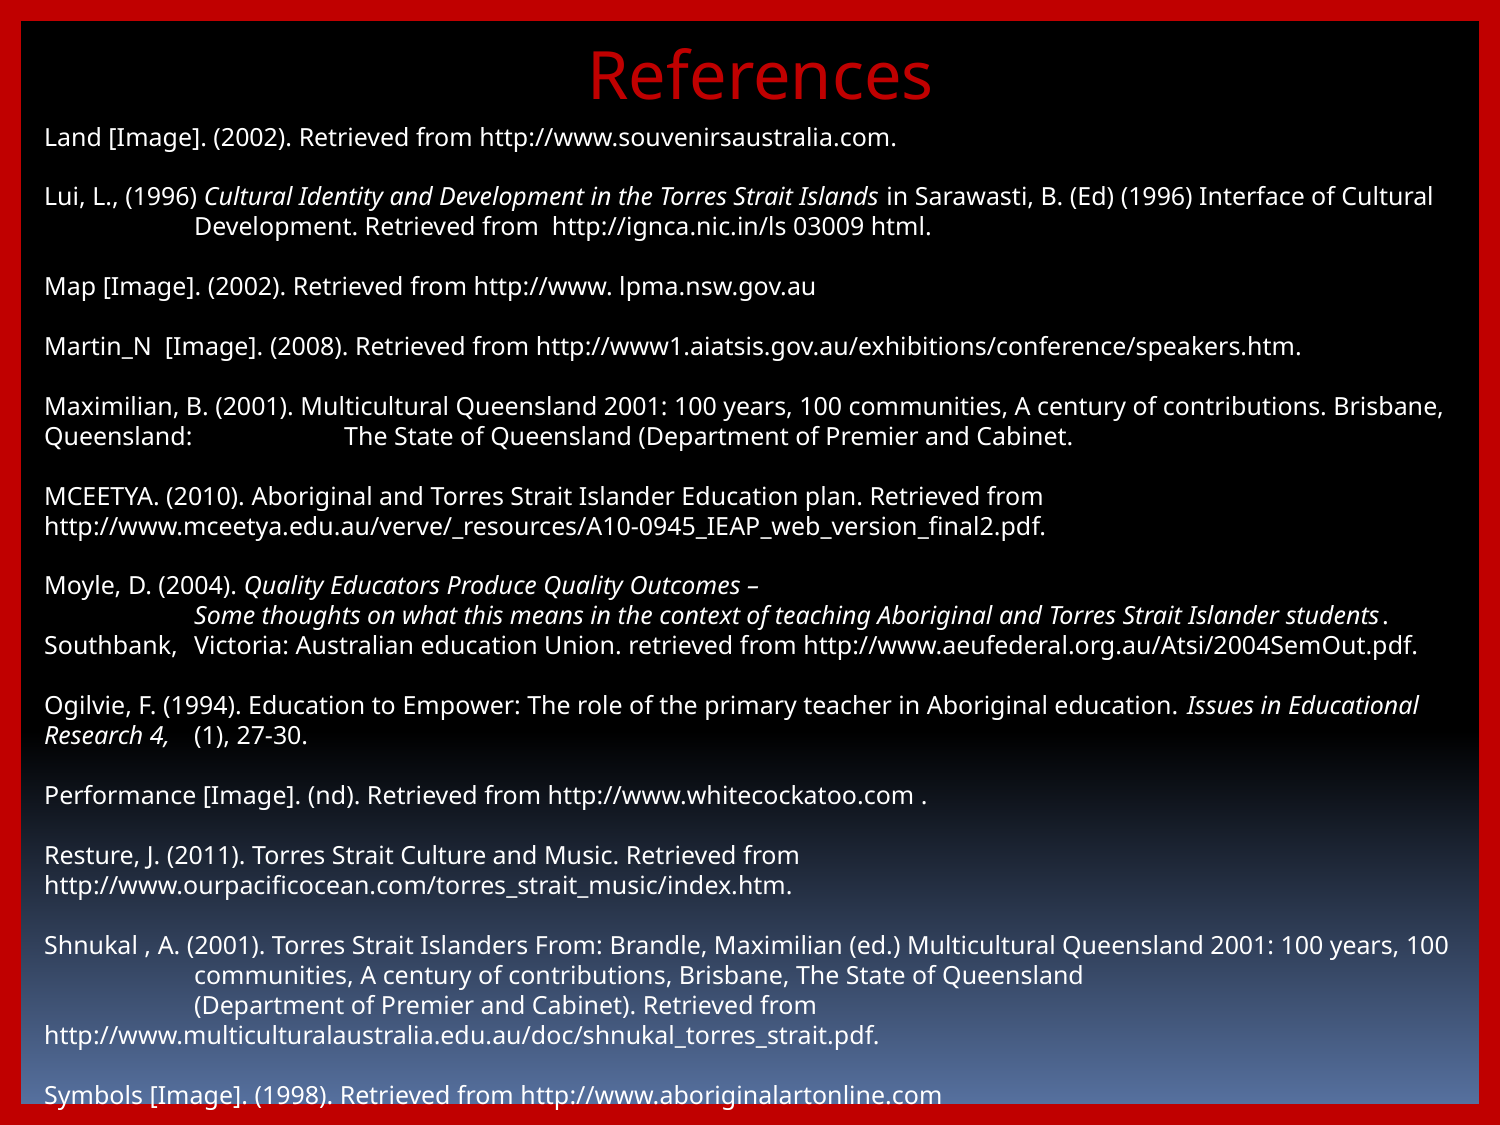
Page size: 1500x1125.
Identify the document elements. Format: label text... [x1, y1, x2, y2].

text_box Land [Image]. (2002). Retrieved from http://www.souvenirsaustralia.com. Lui, L., (1996) Cultural Identity and Development in the Torres Strait Islands in Sarawasti, B. (Ed) (1996) Interface of Cultural Development. Retrieved from http://ignca.nic.in/ls 03009 html. Map [Image]. (2002). Retrieved from http://www. lpma.nsw.gov.au Martin_N [Image]. (2008). Retrieved from http://www1.aiatsis.gov.au/exhibitions/conference/speakers.htm. Maximilian, B. (2001). Multicultural Queensland 2001: 100 years, 100 communities, A century of contributions. Brisbane, Queensland: The State of Queensland (Department of Premier and Cabinet. MCEETYA. (2010). Aboriginal and Torres Strait Islander Education plan. Retrieved from http://www.mceetya.edu.au/verve/_resources/A10-0945_IEAP_web_version_final2.pdf. Moyle, D. (2004). Quality Educators Produce Quality Outcomes – Some thoughts on what this means in the context of teaching Aboriginal and Torres Strait Islander students. Southbank, Victoria: Australian education Union. retrieved from http://www.aeufederal.org.au/Atsi/2004SemOut.pdf. Ogilvie, F. (1994). Education to Empower: The role of the primary teacher in Aboriginal education. Issues in Educational Research 4, (1), 27-30. Performance [Image]. (nd). Retrieved from http://www.whitecockatoo.com . Resture, J. (2011). Torres Strait Culture and Music. Retrieved from http://www.ourpacificocean.com/torres_strait_music/index.htm. Shnukal , A. (2001). Torres Strait Islanders From: Brandle, Maximilian (ed.) Multicultural Queensland 2001: 100 years, 100 communities, A century of contributions, Brisbane, The State of Queensland (Department of Premier and Cabinet). Retrieved from http://www.multiculturalaustralia.edu.au/doc/shnukal_torres_strait.pdf. Symbols [Image]. (1998). Retrieved from http://www.aboriginalartonline.com [29, 113, 1500, 1125]
text_box [0, 0, 1500, 1125]
text_box References [98, 25, 1424, 113]
